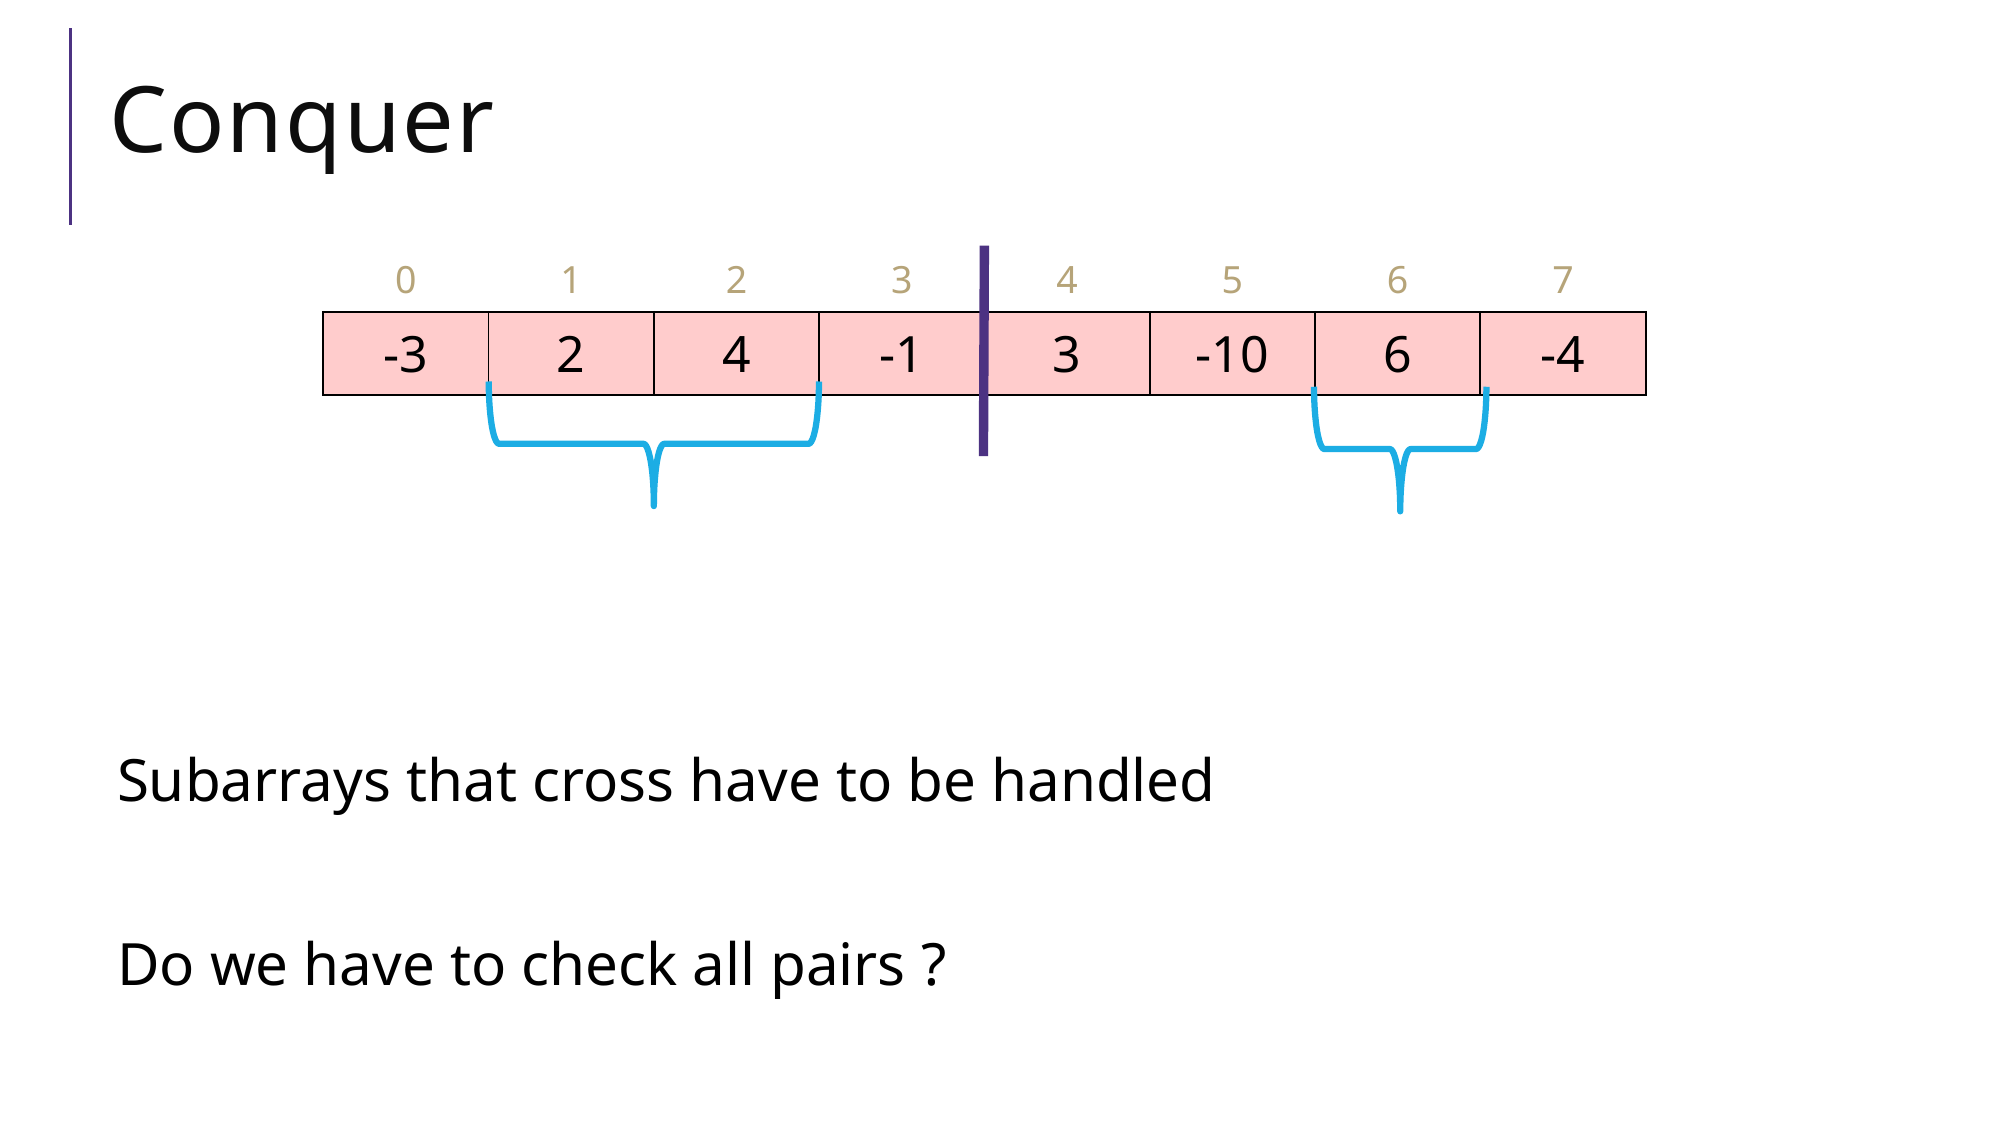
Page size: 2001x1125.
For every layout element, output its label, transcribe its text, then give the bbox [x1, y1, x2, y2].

table_header 5 [1151, 247, 1314, 311]
table_cell 2 [489, 313, 653, 381]
table_cell -10 [1151, 313, 1314, 394]
table_cell -4 [1481, 313, 1645, 394]
table_cell 4 [655, 313, 818, 381]
title Conquer [94, 43, 1930, 210]
table_header 2 [655, 247, 818, 311]
table_cell 6 [1316, 313, 1479, 386]
table_header 1 [489, 247, 653, 311]
table_header 7 [1481, 247, 1645, 311]
table_header 6 [1316, 247, 1479, 311]
table_header 3 [820, 247, 977, 311]
table_cell -1 [820, 313, 976, 394]
text_box [487, 381, 820, 507]
table_cell -3 [324, 313, 488, 394]
table_cell 3 [992, 313, 1149, 394]
table_header 4 [990, 247, 1149, 311]
table_header 0 [324, 247, 488, 311]
text_box [1313, 386, 1488, 513]
